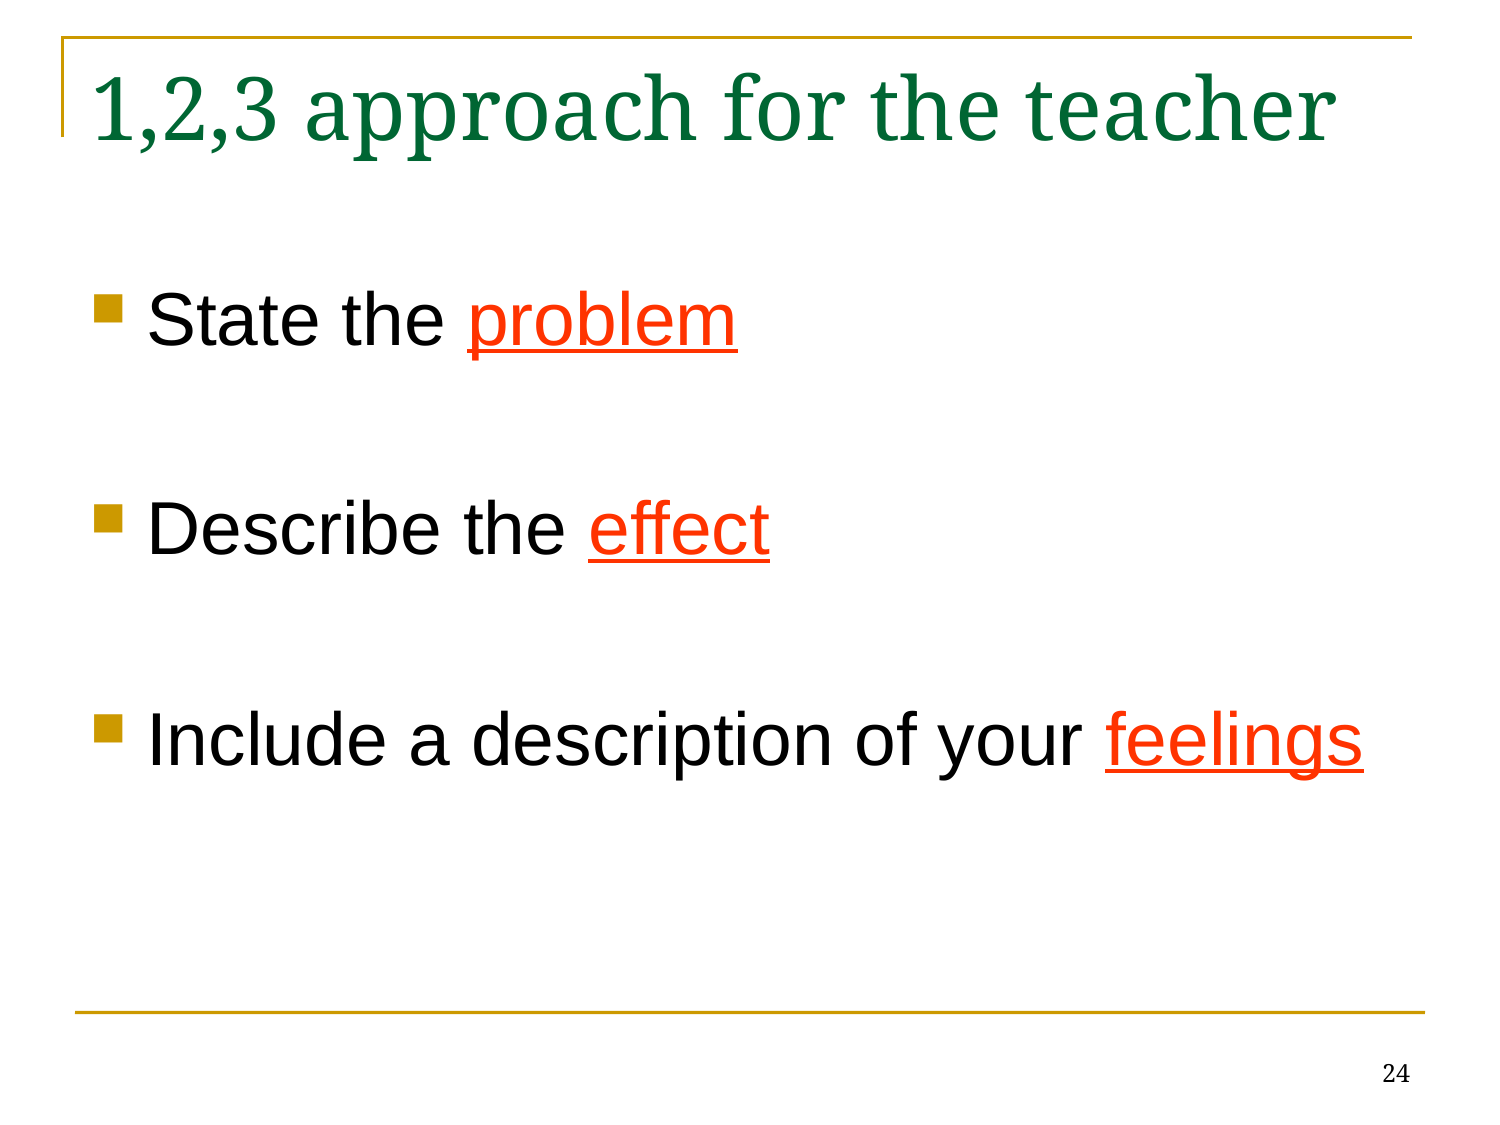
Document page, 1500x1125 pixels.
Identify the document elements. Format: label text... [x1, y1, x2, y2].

slide_number 24 [1074, 1023, 1426, 1100]
list State the problem Describe the effect Include a description of your feelings [74, 262, 1426, 1006]
title 1,2,3 approach for the teacher [74, 45, 1426, 233]
